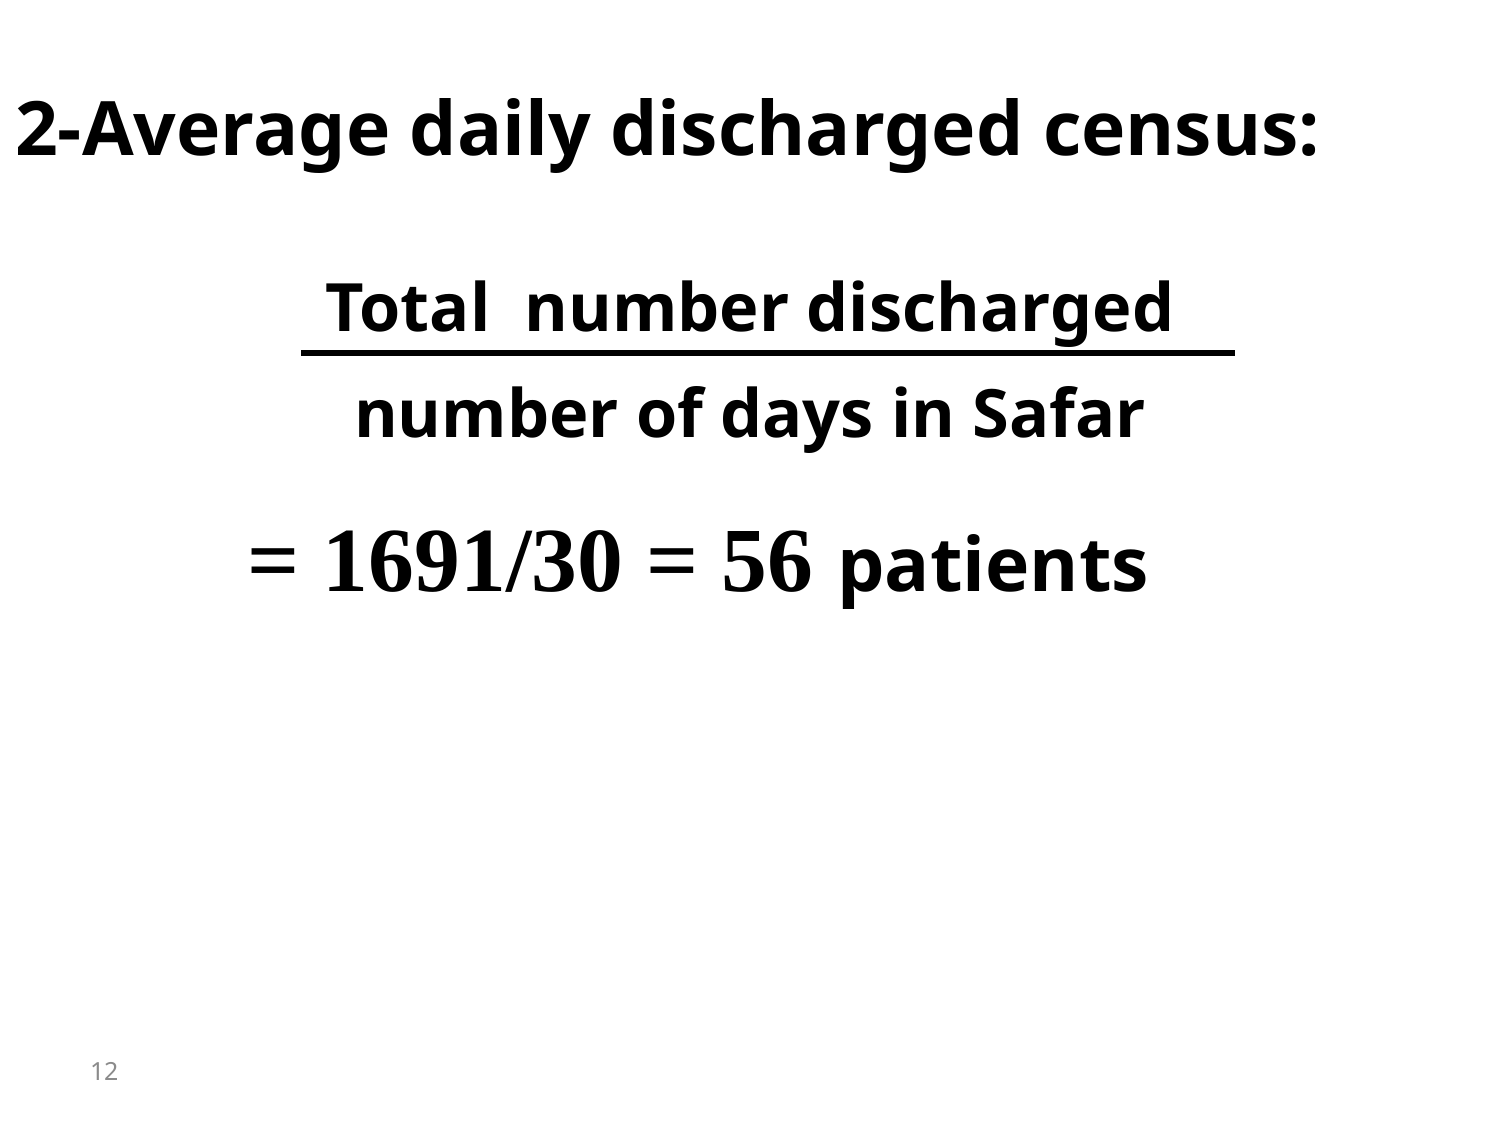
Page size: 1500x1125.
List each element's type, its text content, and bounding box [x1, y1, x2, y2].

slide_number 12 [75, 1042, 425, 1103]
text_box 2-Average daily discharged census: = 1691/30 = 56 patients [0, 72, 1500, 838]
text_box Total number discharged [310, 257, 1190, 350]
text_box number of days in Safar [339, 363, 1161, 458]
